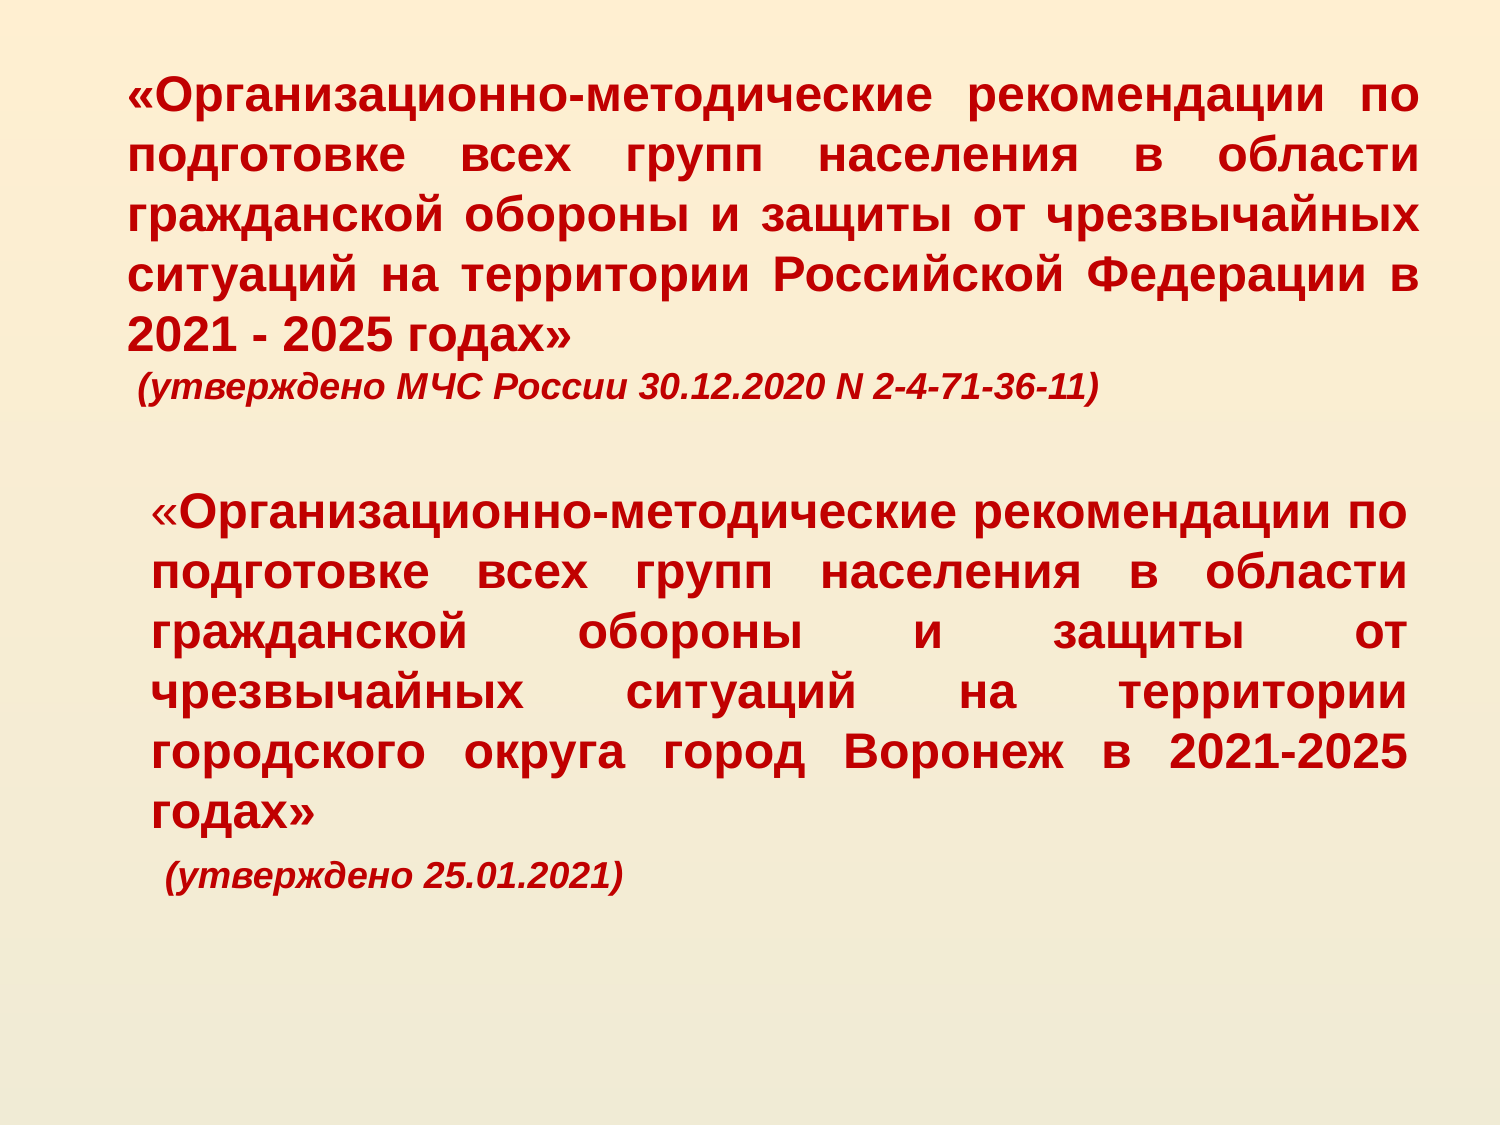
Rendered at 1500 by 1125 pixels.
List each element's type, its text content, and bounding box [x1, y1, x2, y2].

text_box «Организационно-методические рекомендации по подготовке всех групп населения в области гражданской обороны и защиты от чрезвычайных ситуаций на территории Российской Федерации в 2021 - 2025 годах» (утверждено МЧС России 30.12.2020 N 2-4-71-36-11) [112, 54, 1435, 415]
text_box «Организационно-методические рекомендации по подготовке всех групп населения в области гражданской обороны и защиты от чрезвычайных ситуаций на территории городского округа город Воронеж в 2021-2025 годах» (утверждено 25.01.2021) [135, 470, 1424, 1026]
